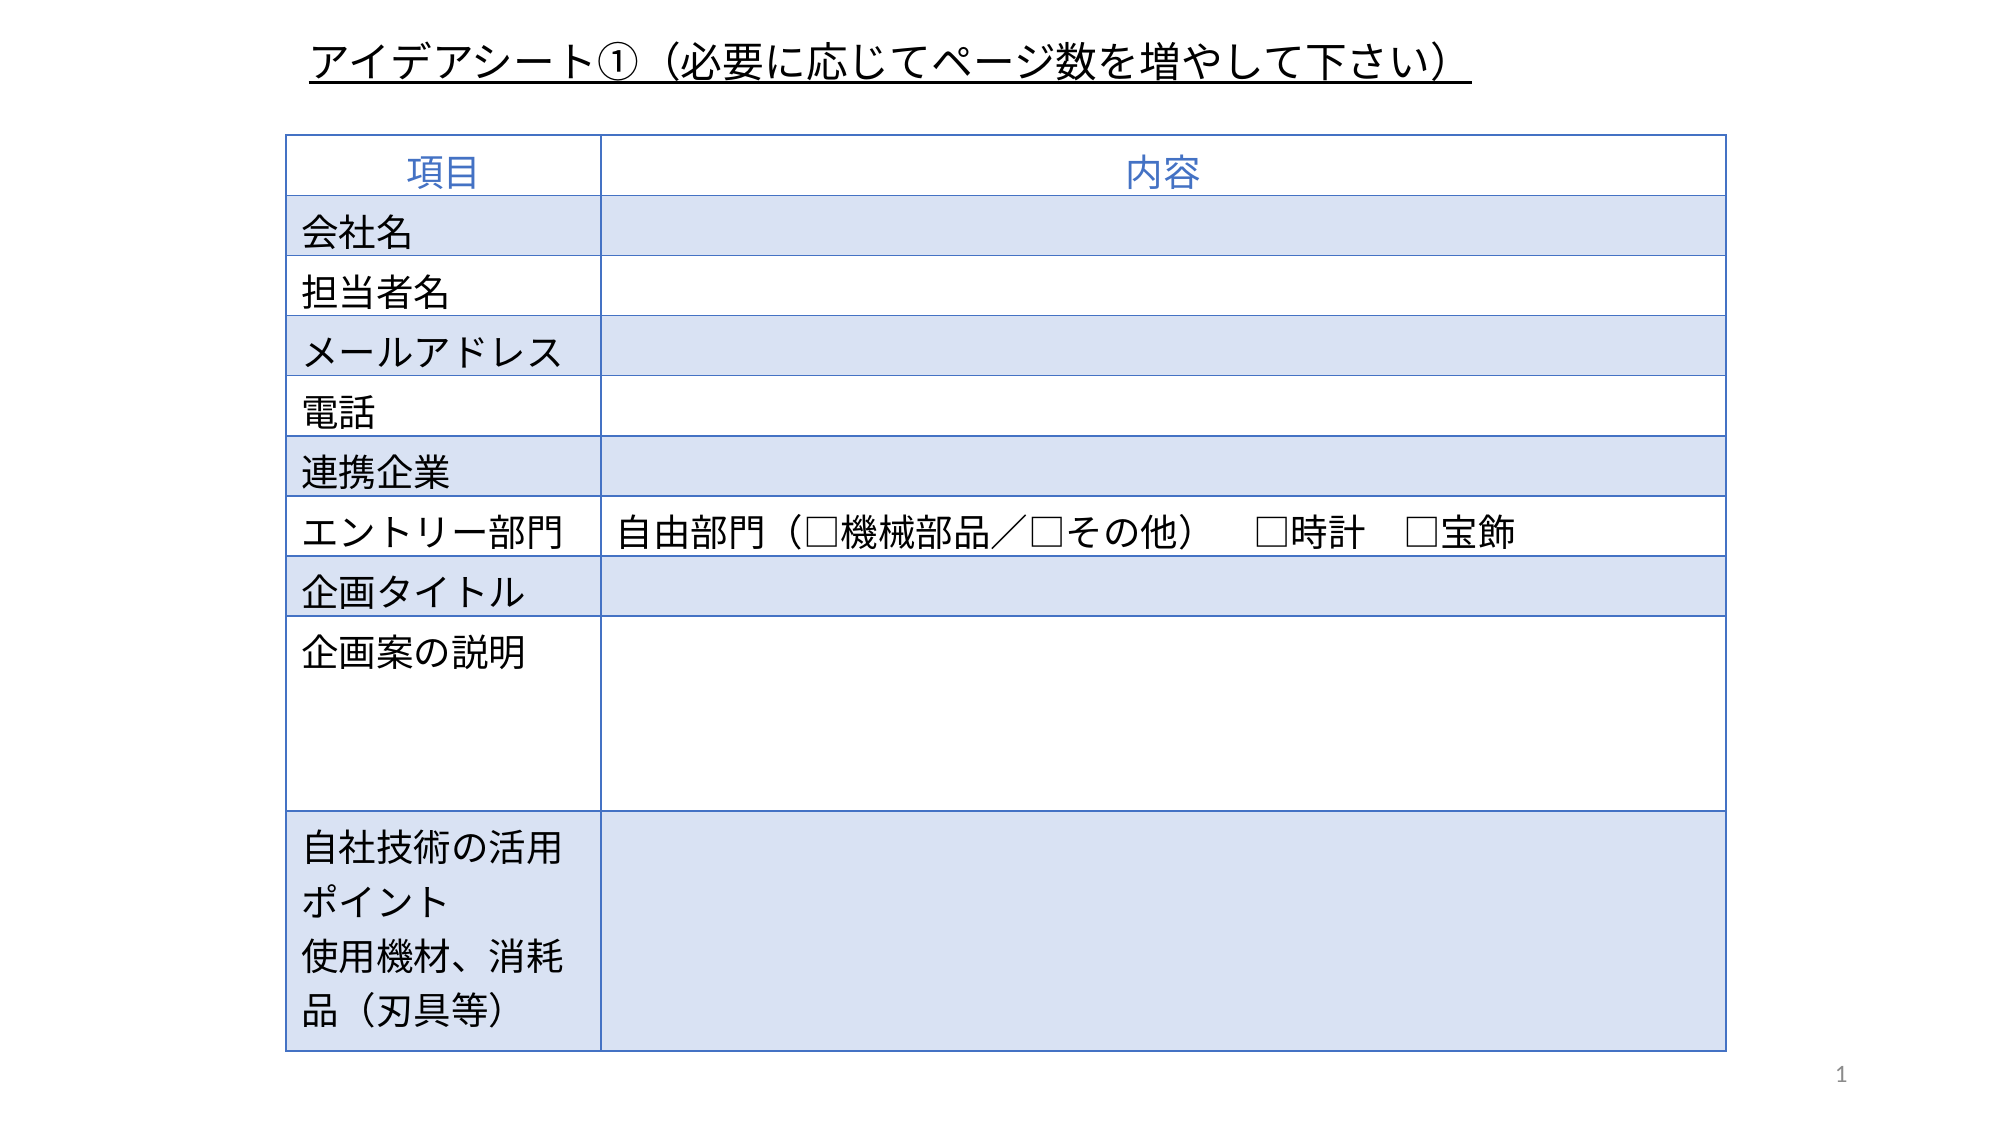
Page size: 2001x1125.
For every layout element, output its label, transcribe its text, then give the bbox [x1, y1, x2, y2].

table_cell [602, 437, 1725, 495]
table_cell [602, 196, 1725, 255]
table_cell 企画タイトル [287, 557, 600, 615]
table_cell 自由部門（□機械部品／□その他） □時計 □宝飾 [602, 497, 1725, 555]
table_cell [602, 812, 1725, 1050]
table_cell メールアドレス [287, 316, 600, 375]
table_cell 会社名 [287, 196, 600, 255]
table_cell エントリー部門 [287, 497, 600, 555]
table_cell 自社技術の活用ポイント 使用機材、消耗品（刃具等） [287, 812, 600, 1050]
table_cell [602, 557, 1725, 615]
table_cell [602, 316, 1725, 375]
table_cell 連携企業 [287, 437, 600, 495]
table_cell [602, 617, 1725, 810]
text_box アイデアシート①（必要に応じてページ数を増やして下さい） [293, 28, 1487, 94]
table_cell [602, 256, 1725, 315]
table_header 項目 [287, 136, 600, 195]
slide_number 1 [1412, 1042, 1863, 1103]
table_cell [602, 376, 1725, 435]
table_cell 担当者名 [287, 256, 600, 315]
table_cell 電話 [287, 376, 600, 435]
table_cell 企画案の説明 [287, 617, 600, 810]
table_header 内容 [602, 136, 1725, 195]
